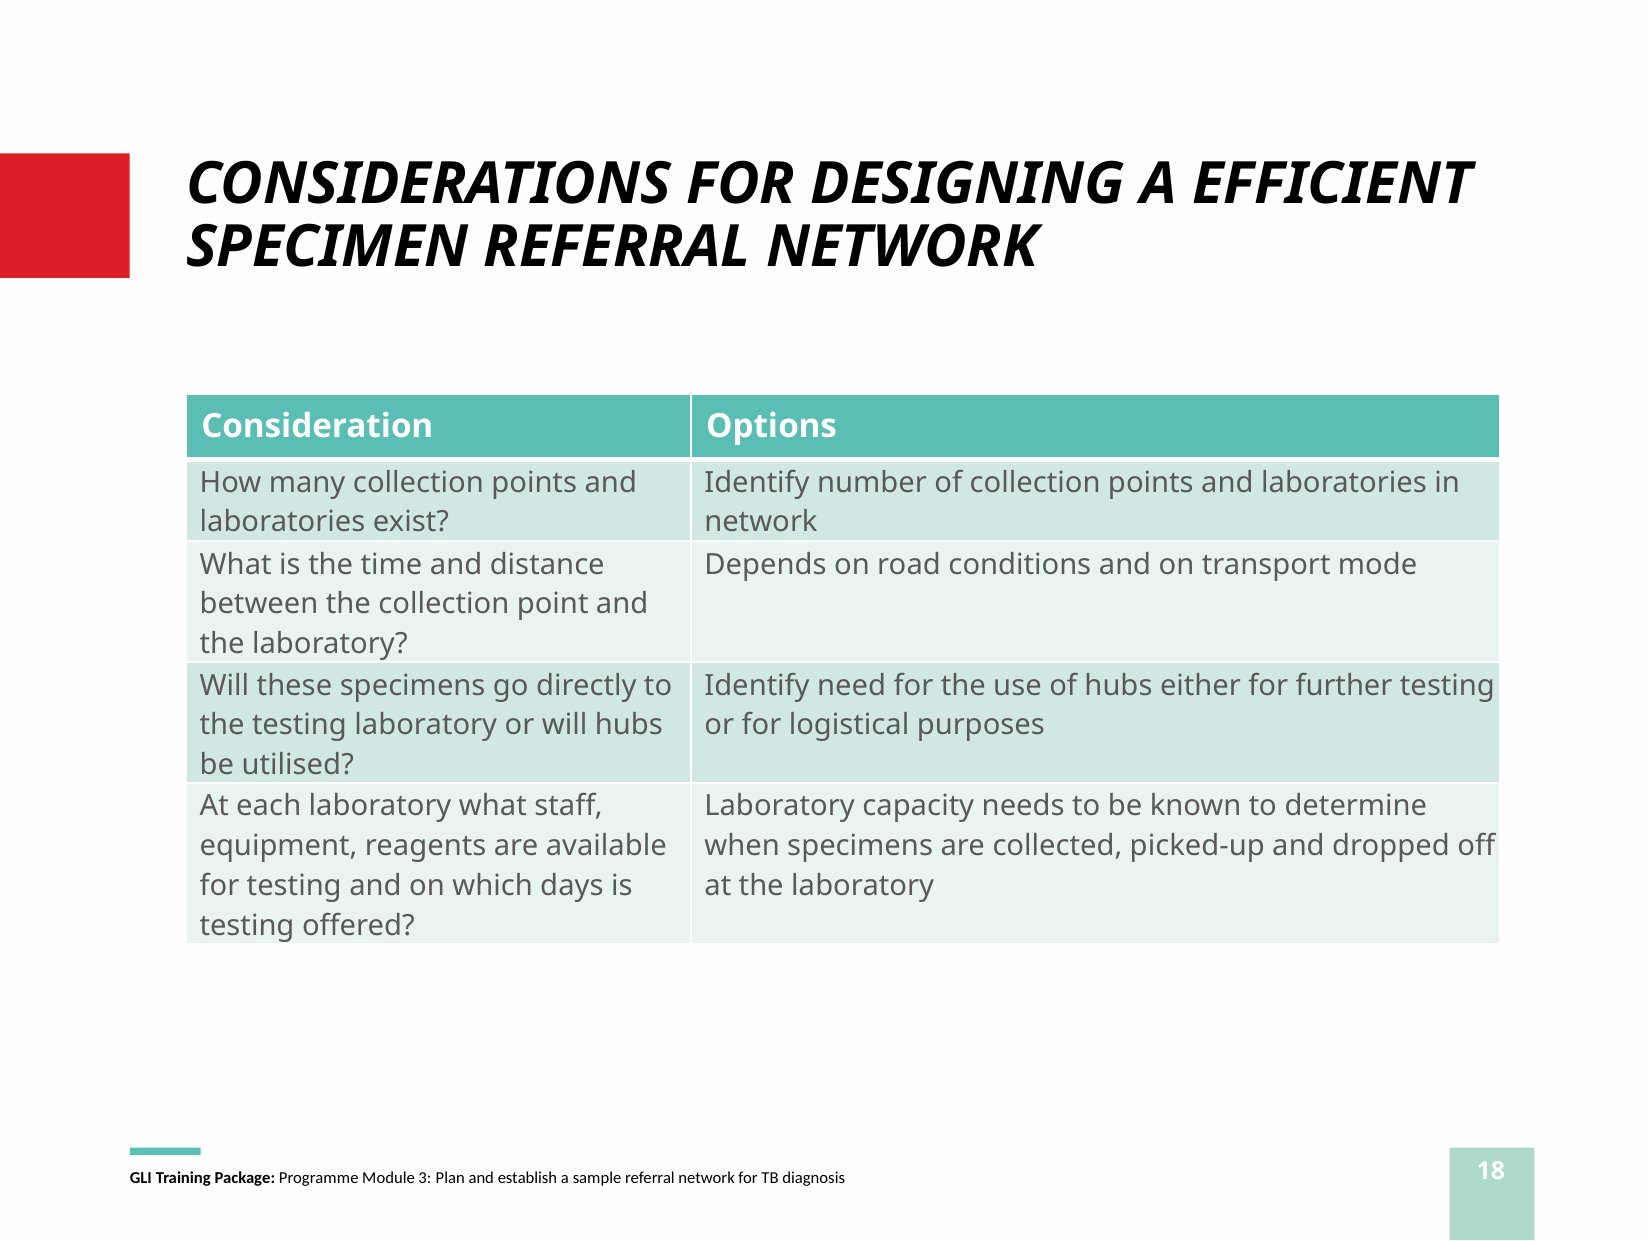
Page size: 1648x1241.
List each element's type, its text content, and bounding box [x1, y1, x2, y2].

table_cell What is the time and distance between the collection point and the laboratory? [187, 542, 690, 661]
table_cell Depends on road conditions and on transport mode [692, 542, 1499, 661]
table_header Consideration [187, 395, 690, 457]
table_cell Will these specimens go directly to the testing laboratory or will hubs be utilised? [187, 663, 690, 782]
table_cell Identify need for the use of hubs either for further testing or for logistical purposes [692, 663, 1499, 782]
table_cell Laboratory capacity needs to be known to determine when specimens are collected, picked-up and dropped off at the laboratory [692, 784, 1499, 943]
table_header Options [692, 395, 1499, 457]
table_cell How many collection points and laboratories exist? [187, 462, 690, 540]
table_cell At each laboratory what staff, equipment, reagents are available for testing and on which days is testing offered? [187, 784, 690, 943]
title CONSIDERATIONS FOR DESIGNING A EFFICIENT SPECIMEN REFERRAL NETWORK [186, 132, 1590, 300]
table_cell Identify number of collection points and laboratories in network [692, 462, 1499, 540]
